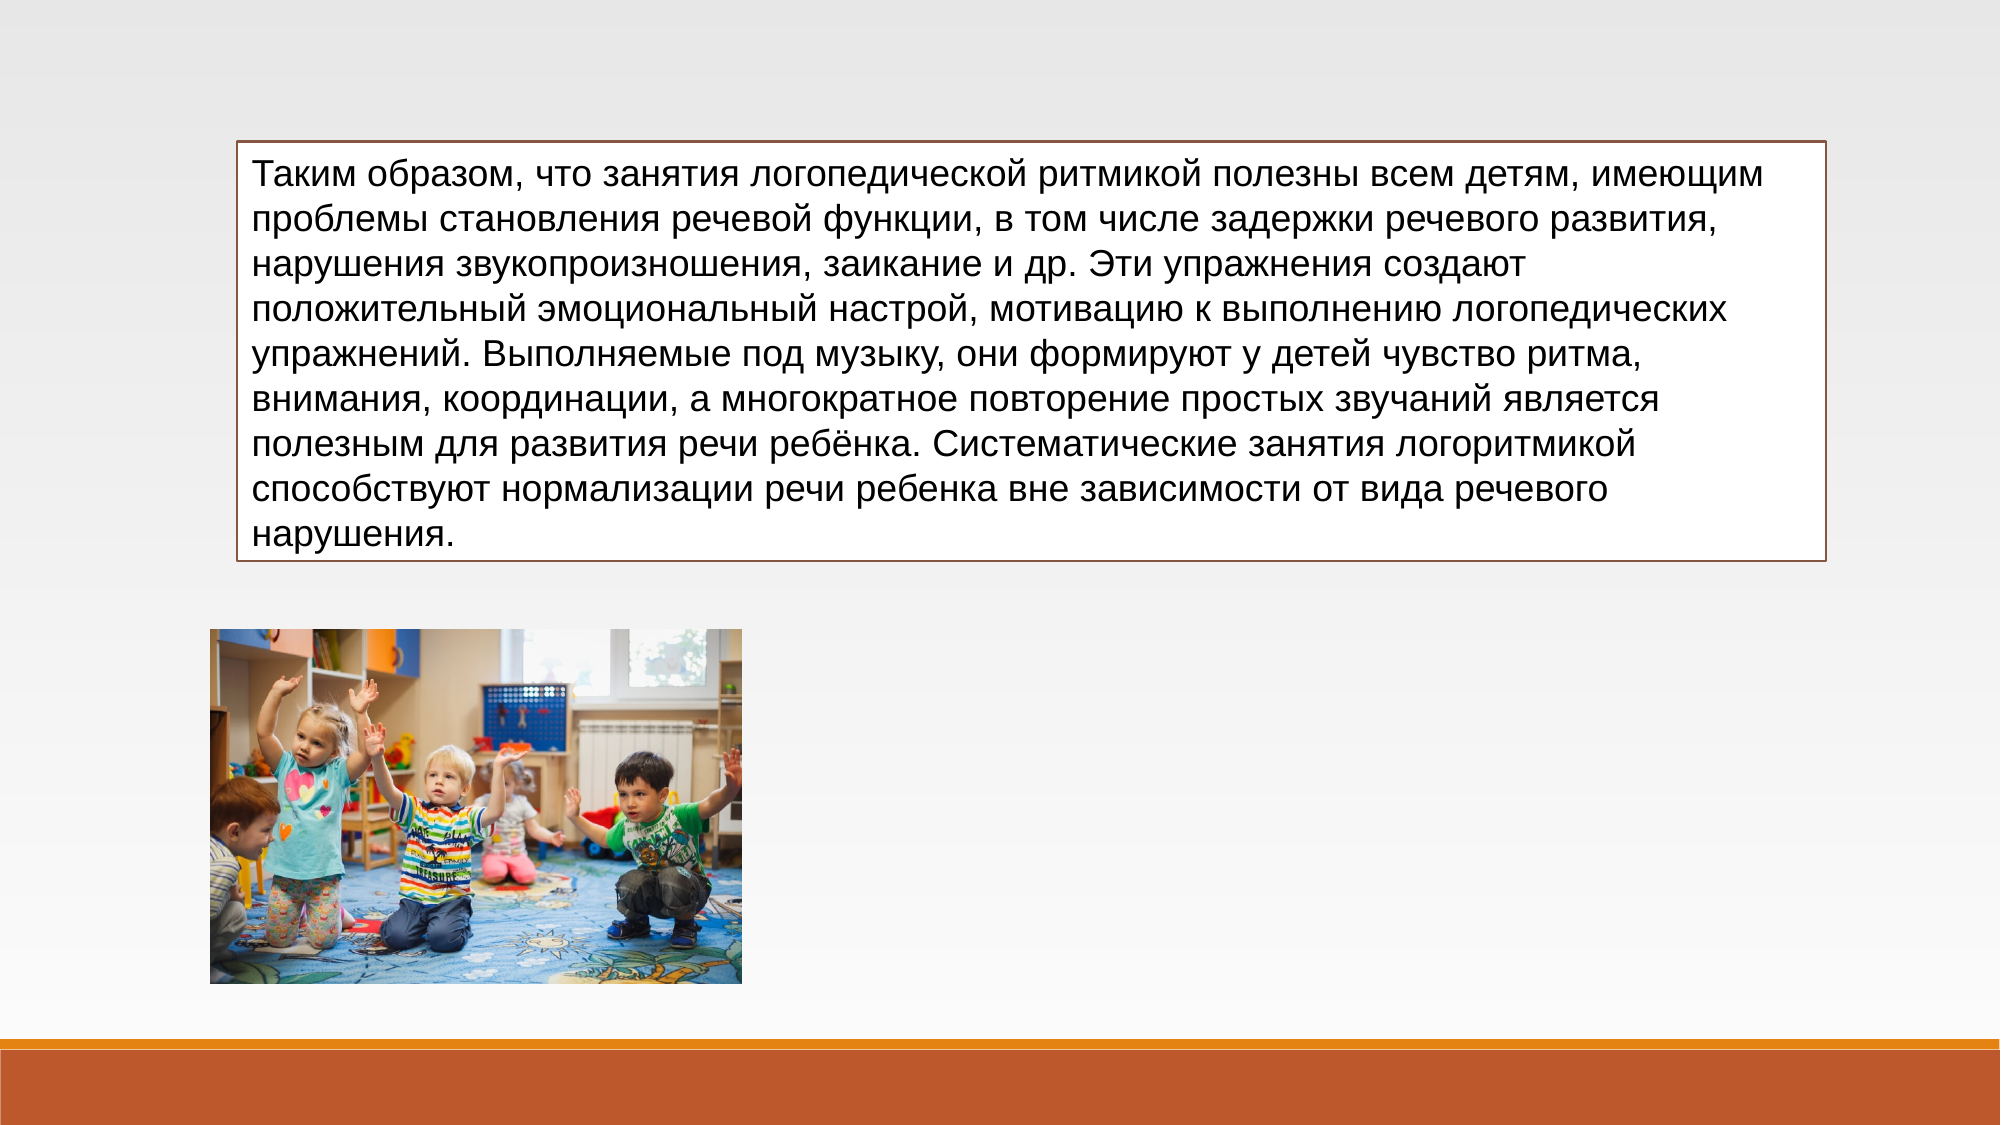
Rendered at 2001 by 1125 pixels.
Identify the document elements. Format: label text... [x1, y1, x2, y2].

text_box Таким образом, что занятия логопедической ритмикой полезны всем детям, имеющим проблемы становления речевой функции, в том числе задержки речевого развития, нарушения звукопроизношения, заикание и др. Эти упражнения создают положительный эмоциональный настрой, мотивацию к выполнению логопедических упражнений. Выполняемые под музыку, они формируют у детей чувство ритма, внимания, координации, а многократное повторение простых звучаний является полезным для развития речи ребёнка. Систематические занятия логоритмикой способствуют нормализации речи ребенка вне зависимости от вида речевого нарушения. [236, 140, 1827, 562]
picture [210, 629, 742, 985]
